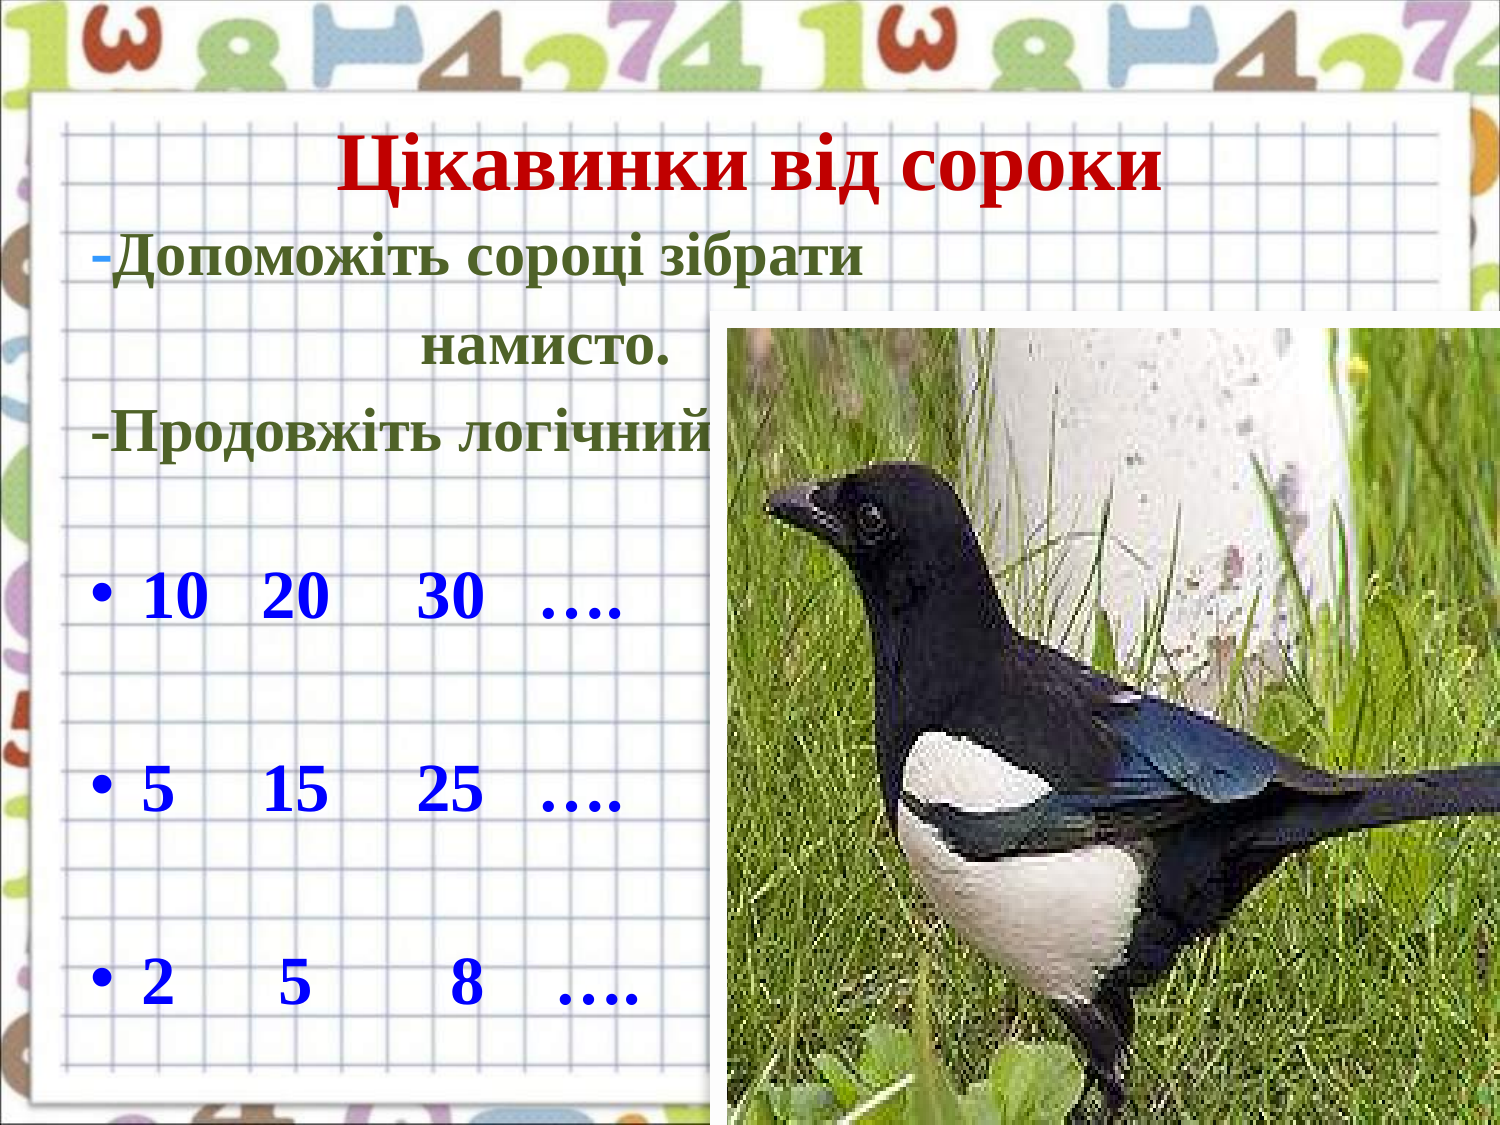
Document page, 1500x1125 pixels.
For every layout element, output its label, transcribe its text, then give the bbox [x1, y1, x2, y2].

picture [0, 0, 1500, 1125]
list -Допоможіть сороці зібрати намисто. -Продовжіть логічний ряд. 10 20 30 …. 5 15 25 …. 2 5 8 …. [74, 198, 1426, 1125]
picture [726, 327, 1500, 1125]
title Цікавинки від сороки [74, 81, 1426, 198]
